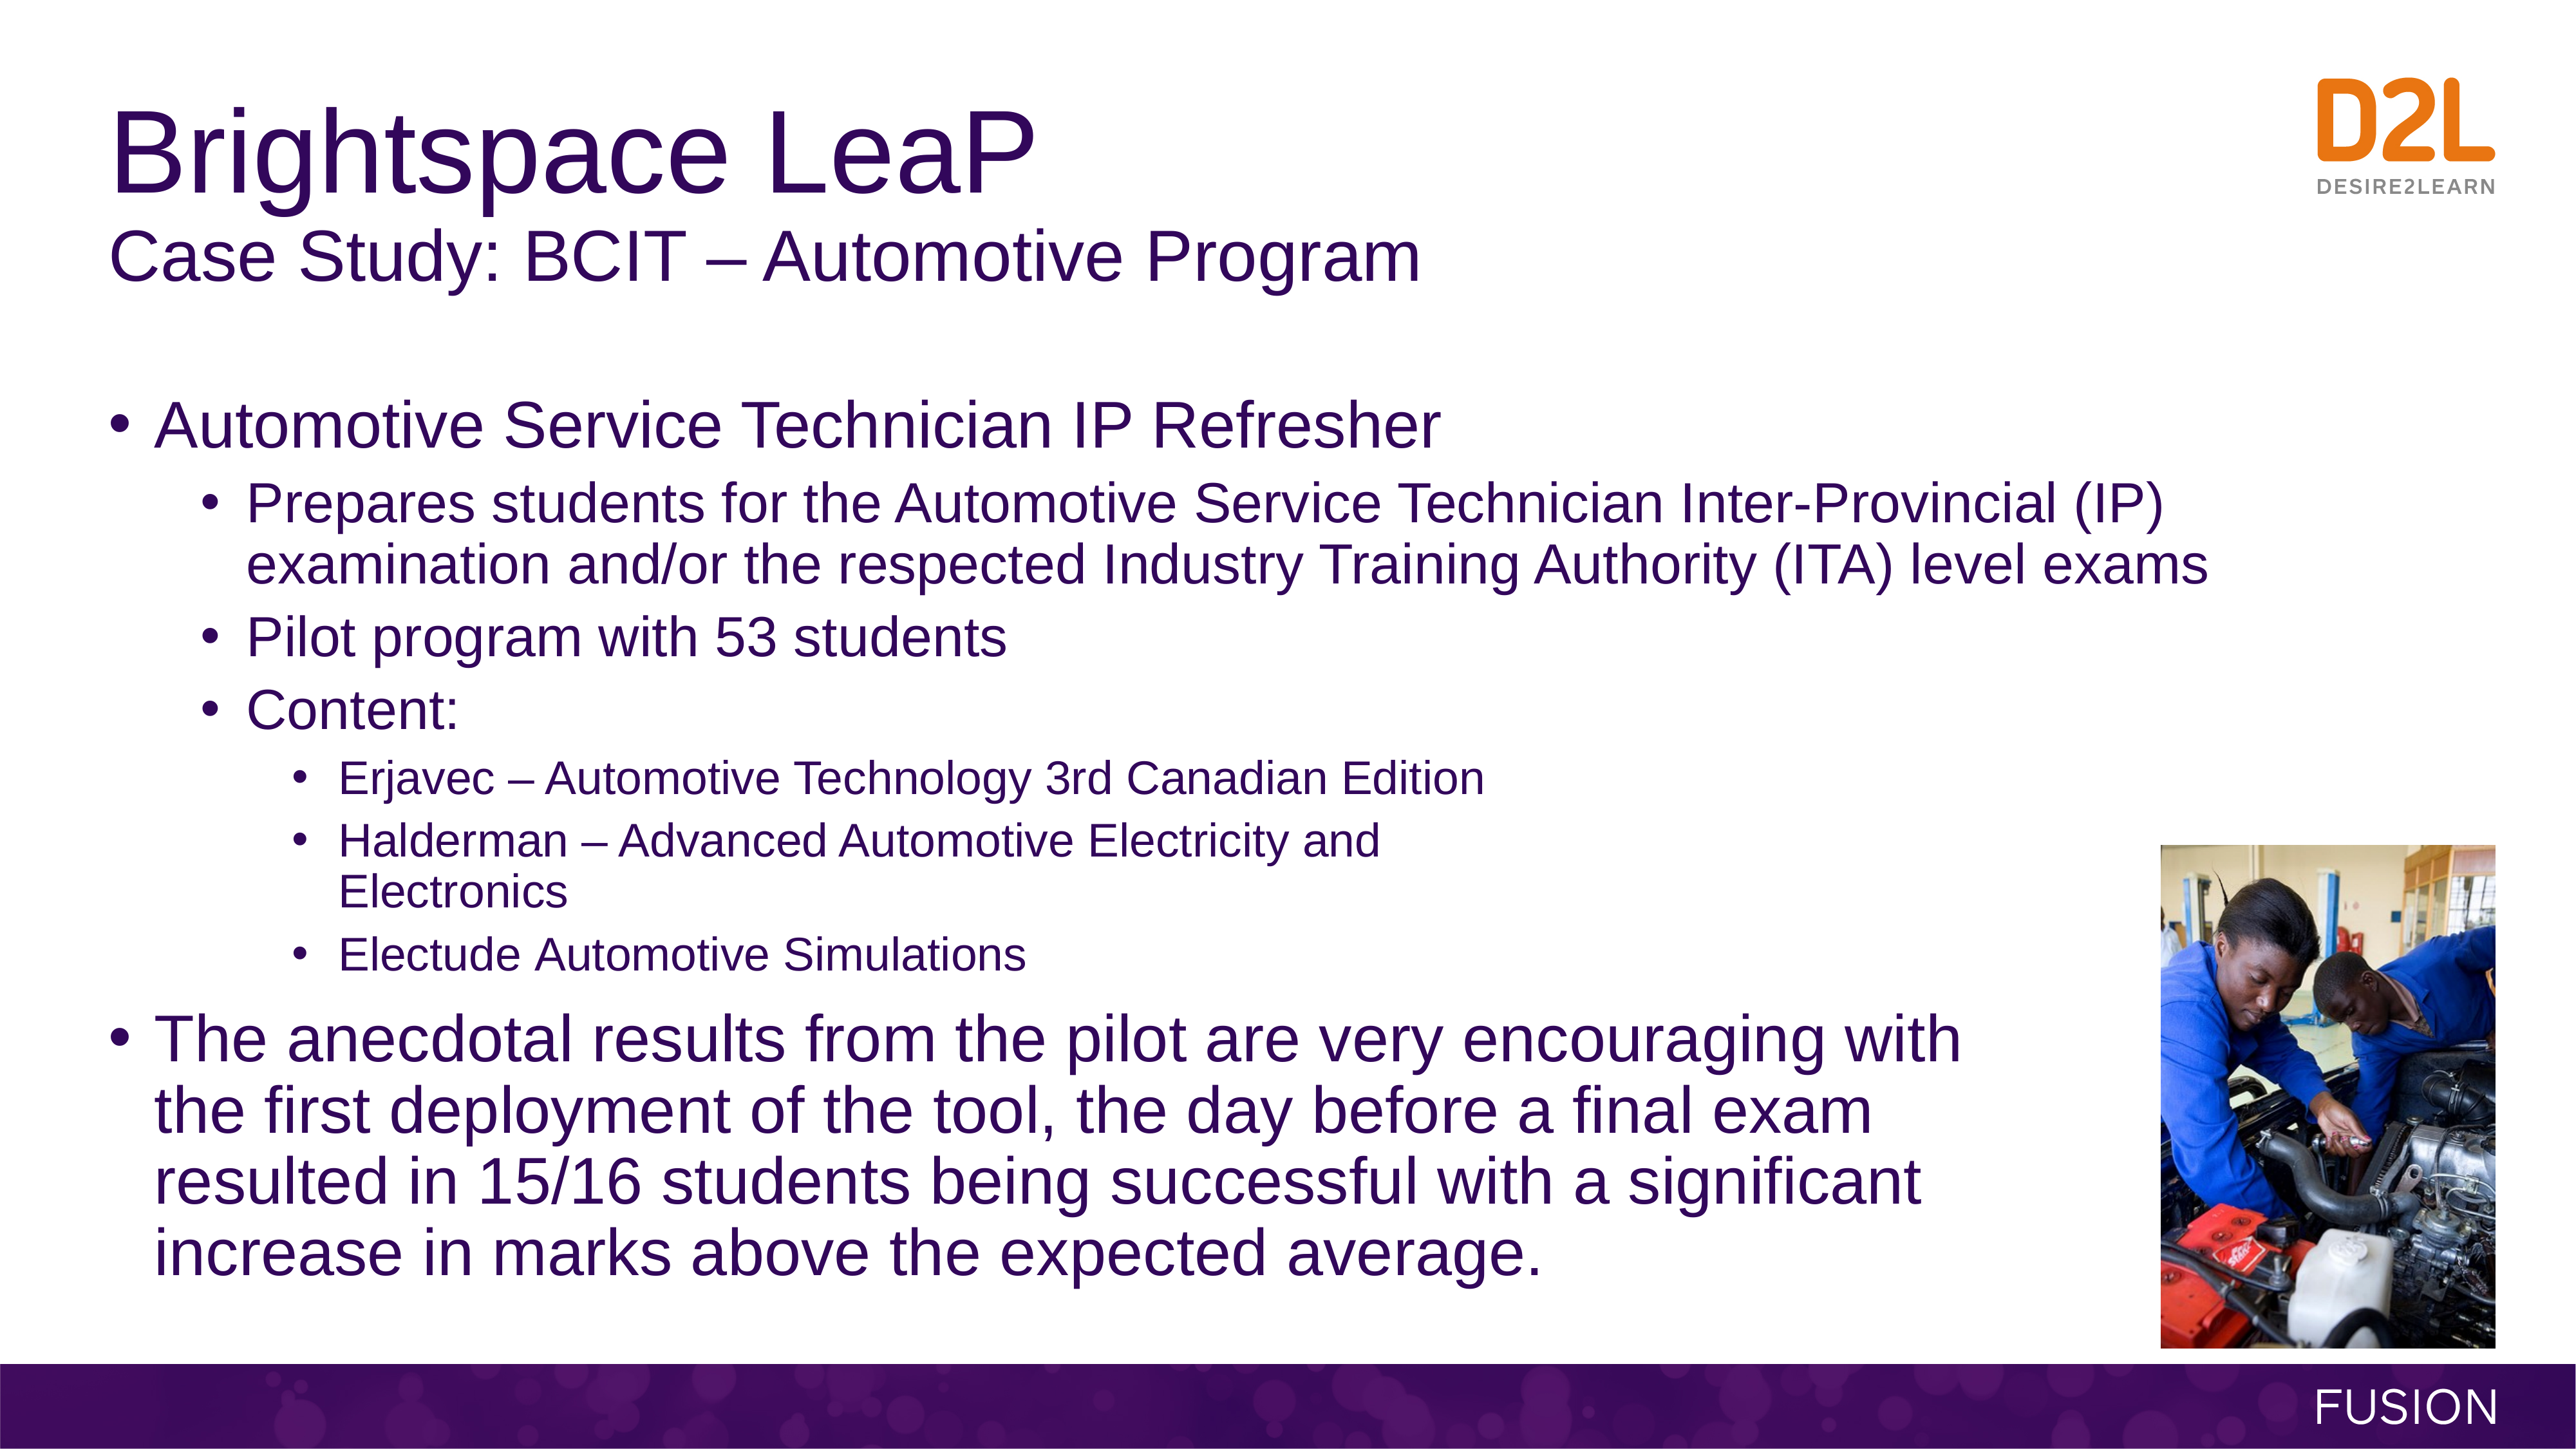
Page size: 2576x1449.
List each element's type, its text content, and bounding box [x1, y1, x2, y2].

picture [0, 0, 2576, 1449]
title Brightspace LeaP Case Study: BCIT – Automotive Program [99, 86, 2069, 362]
list Automotive Service Technician IP Refresher Prepares students for the Automotive Service Technician Inter-Provincial (IP) examination and/or the respected Industry Training Authority (ITA) level exams Pilot program with 53 students Content: Erjavec – Automotive Technology 3rd Canadian Edition Halderman – Advanced Automotive Electricity and Electronics Electude Automotive Simulations The anecdotal results from the pilot are very encouraging with the first deployment of the tool, the day before a final exam resulted in 15/16 students being successful with a significant increase in marks above the expected average. [99, 385, 2477, 1305]
